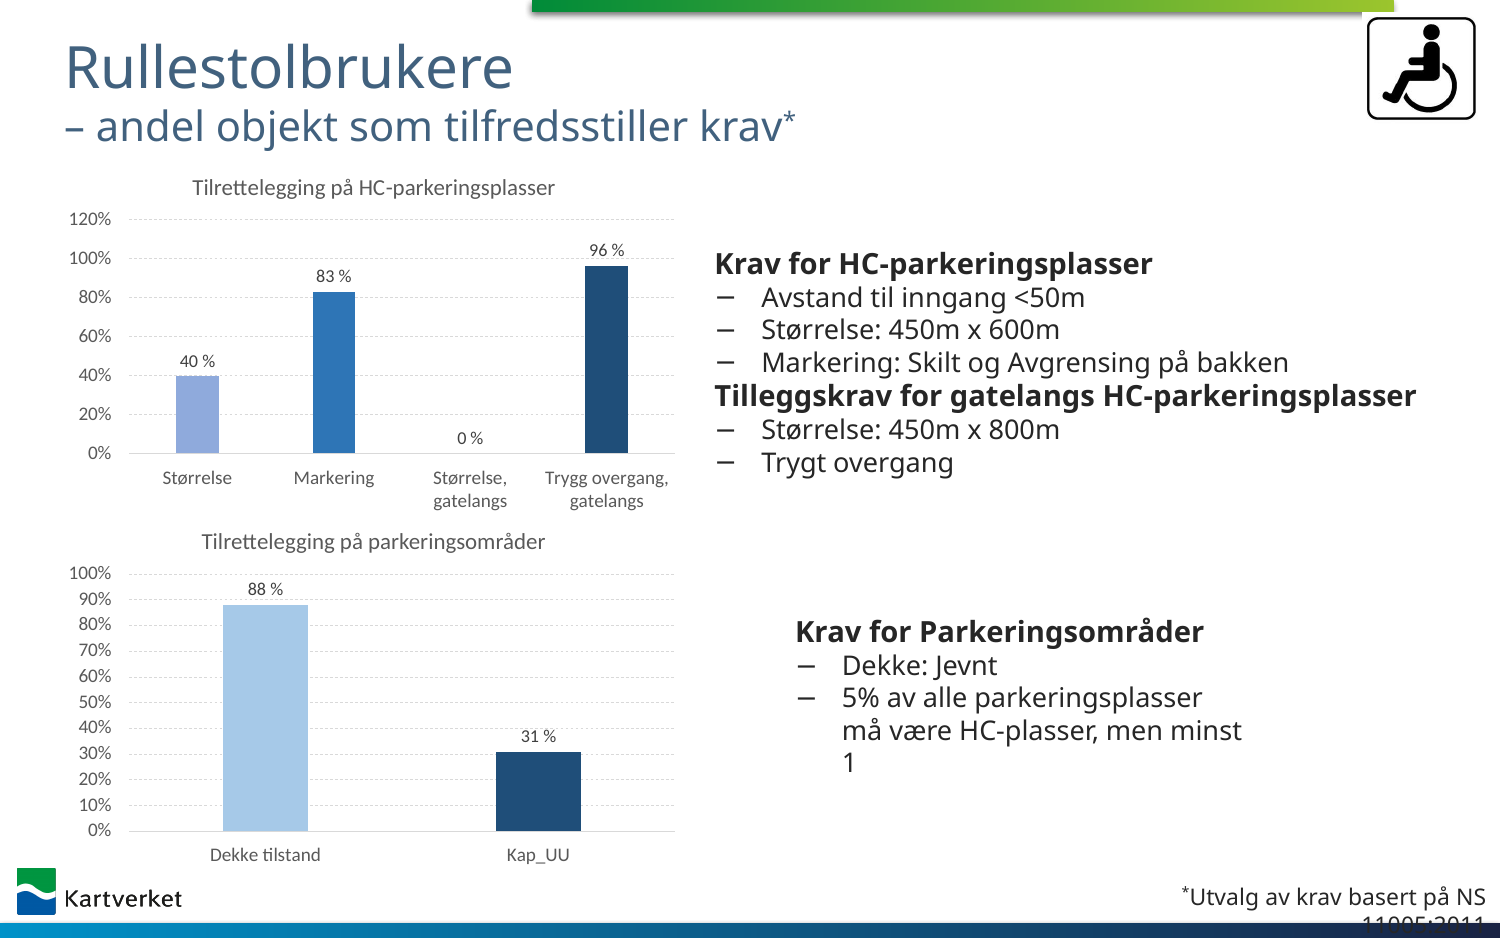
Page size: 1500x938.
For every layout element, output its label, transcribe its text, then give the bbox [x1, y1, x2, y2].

picture [62, 166, 686, 519]
text_box Rullestolbrukere – andel objekt som tilfredsstiller krav* [49, 25, 1431, 158]
picture [62, 520, 686, 874]
text_box Krav for Parkeringsområder Dekke: Jevnt 5% av alle parkeringsplasser må være HC-plasser, men minst 1 [780, 605, 1261, 786]
text_box Krav for HC-parkeringsplasser Avstand til inngang <50m Størrelse: 450m x 600m Markering: Skilt og Avgrensing på bakken Tilleggskrav for gatelangs HC-parkeringsplasser Størrelse: 450m x 800m Trygt overgang [699, 237, 1433, 485]
picture [1362, 12, 1481, 126]
text_box *Utvalg av krav basert på NS 11005:2011 [1068, 873, 1500, 938]
